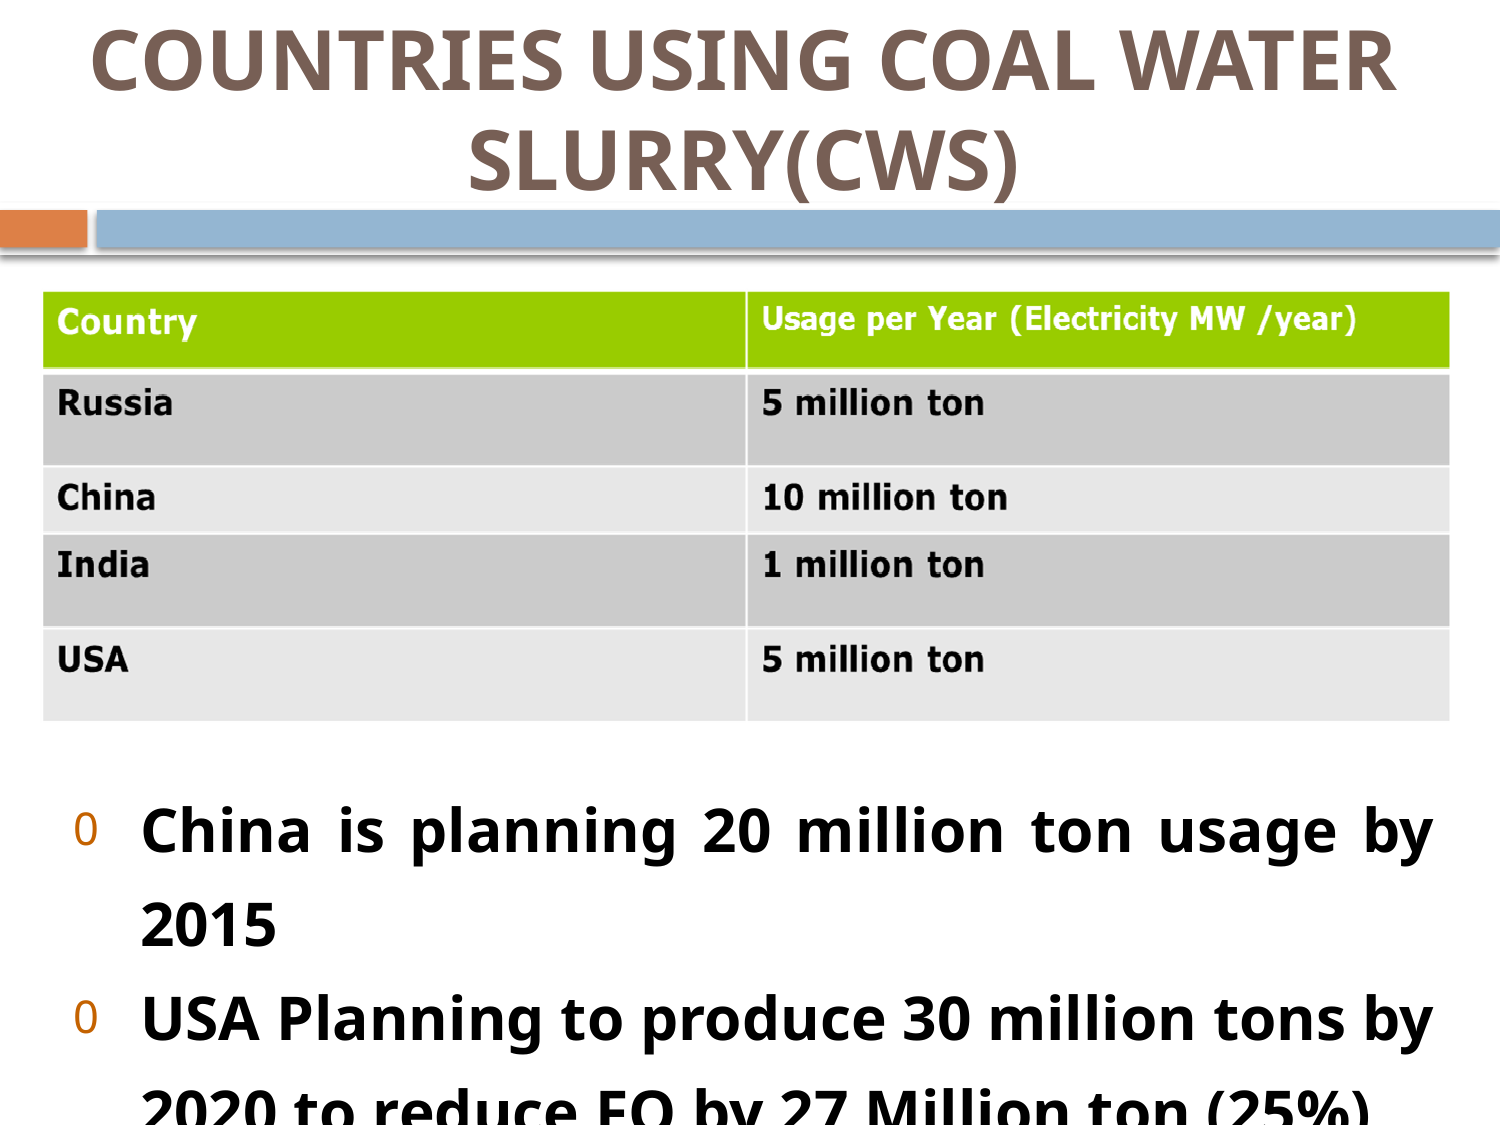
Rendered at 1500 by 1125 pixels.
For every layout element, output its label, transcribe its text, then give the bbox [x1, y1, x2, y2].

text_box China is planning 20 million ton usage by 2015 USA Planning to produce 30 million tons by 2020 to reduce FO by 27 Million ton (25%) [0, 762, 1450, 1125]
picture [37, 287, 1451, 724]
text_box COUNTRIES USING COAL WATER SLURRY(CWS) [0, 0, 1500, 215]
